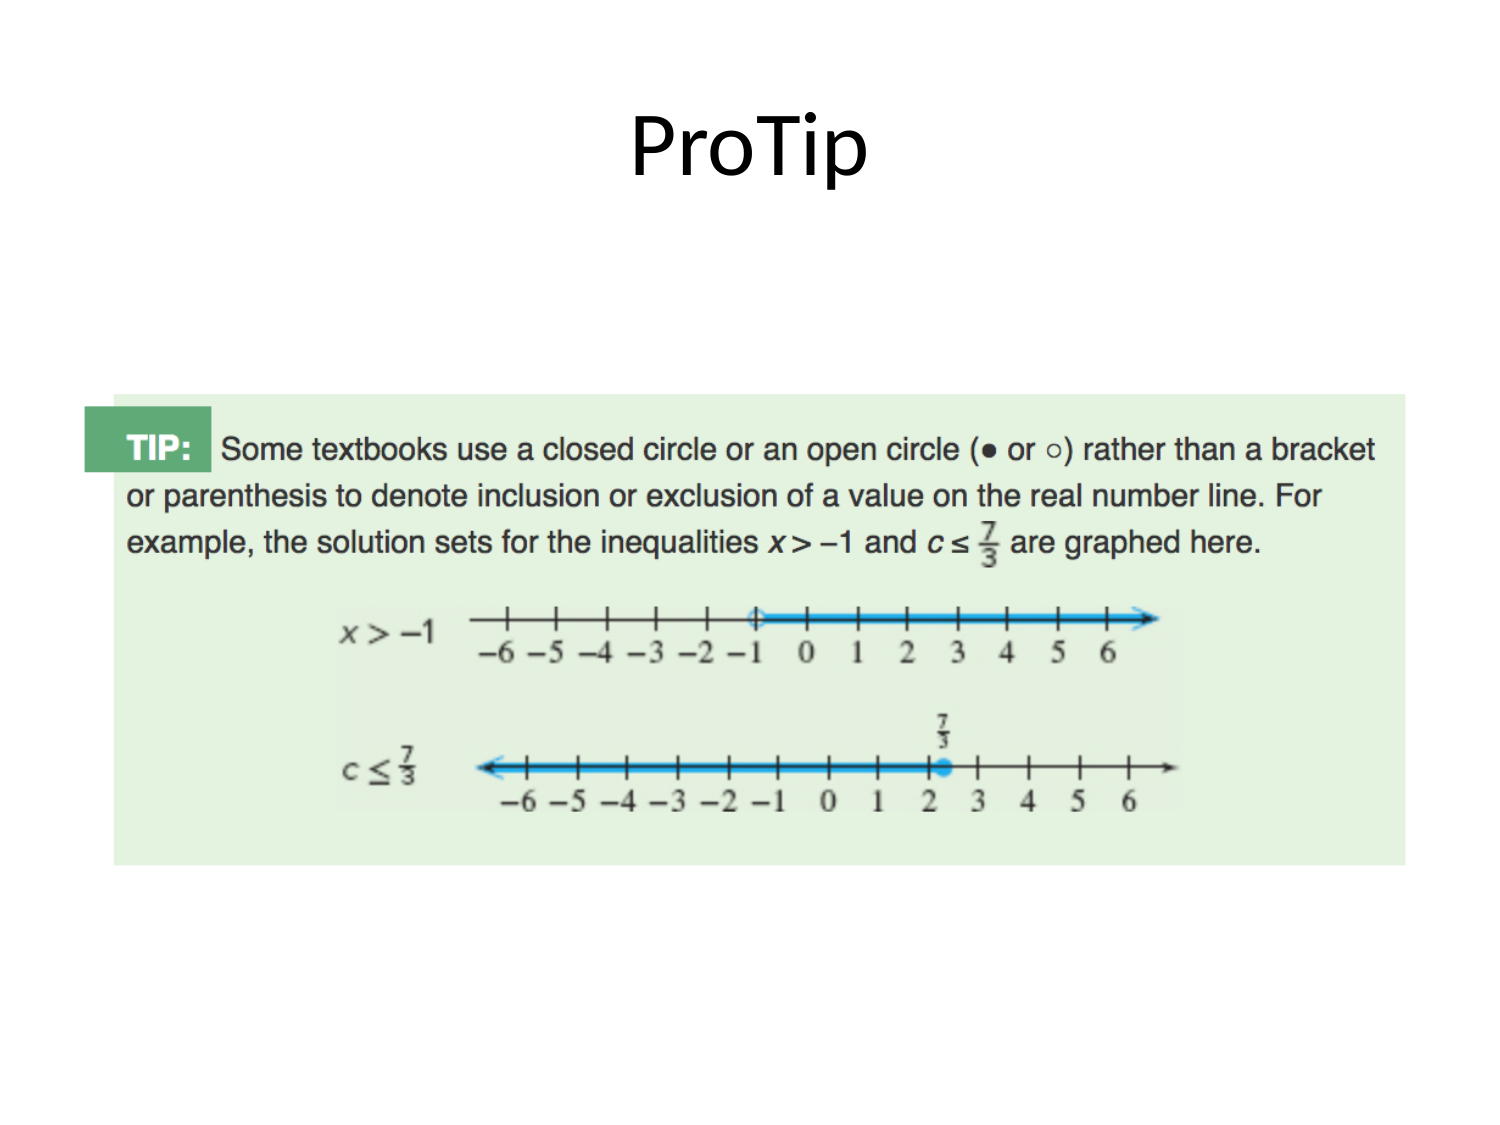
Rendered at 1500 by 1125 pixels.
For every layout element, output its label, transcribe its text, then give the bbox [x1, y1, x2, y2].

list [74, 262, 1426, 1006]
title ProTip [75, 45, 1425, 233]
